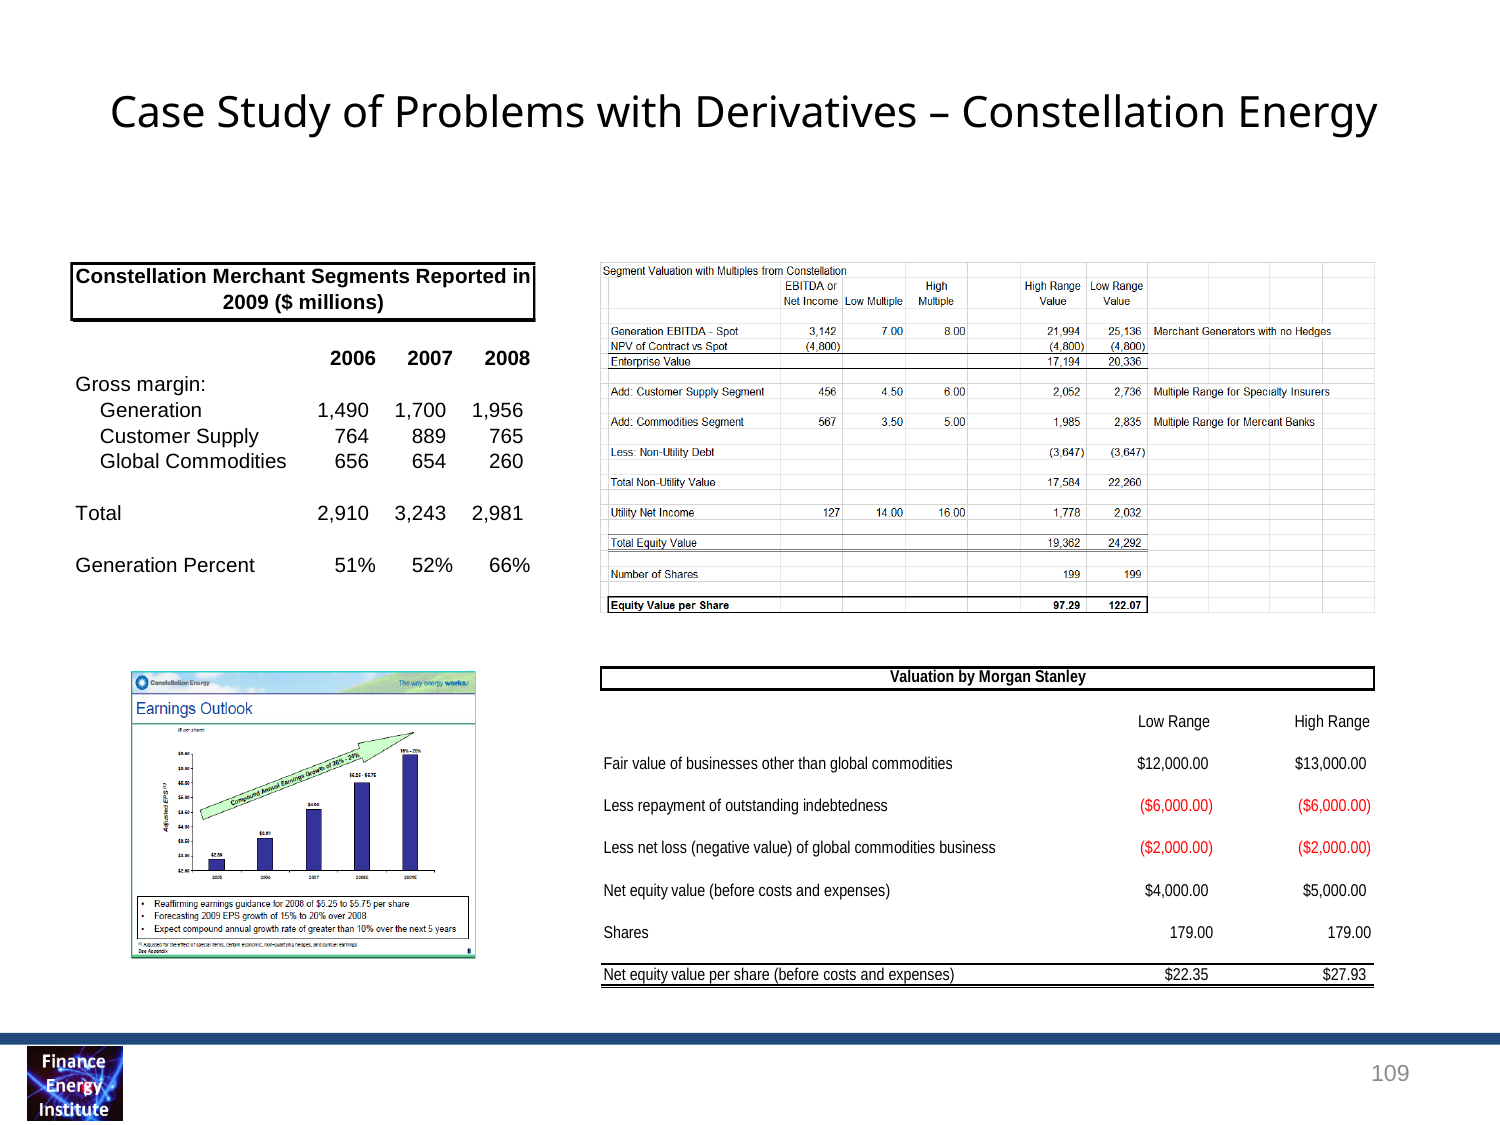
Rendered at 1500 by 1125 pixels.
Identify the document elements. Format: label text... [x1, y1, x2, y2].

slide_number 109 [1074, 1042, 1425, 1103]
picture [599, 666, 1376, 988]
picture [599, 262, 1376, 613]
picture [27, 1046, 123, 1121]
picture [90, 649, 516, 963]
title Case Study of Problems with Derivatives – Constellation Energy [70, 56, 1430, 164]
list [70, 262, 536, 579]
